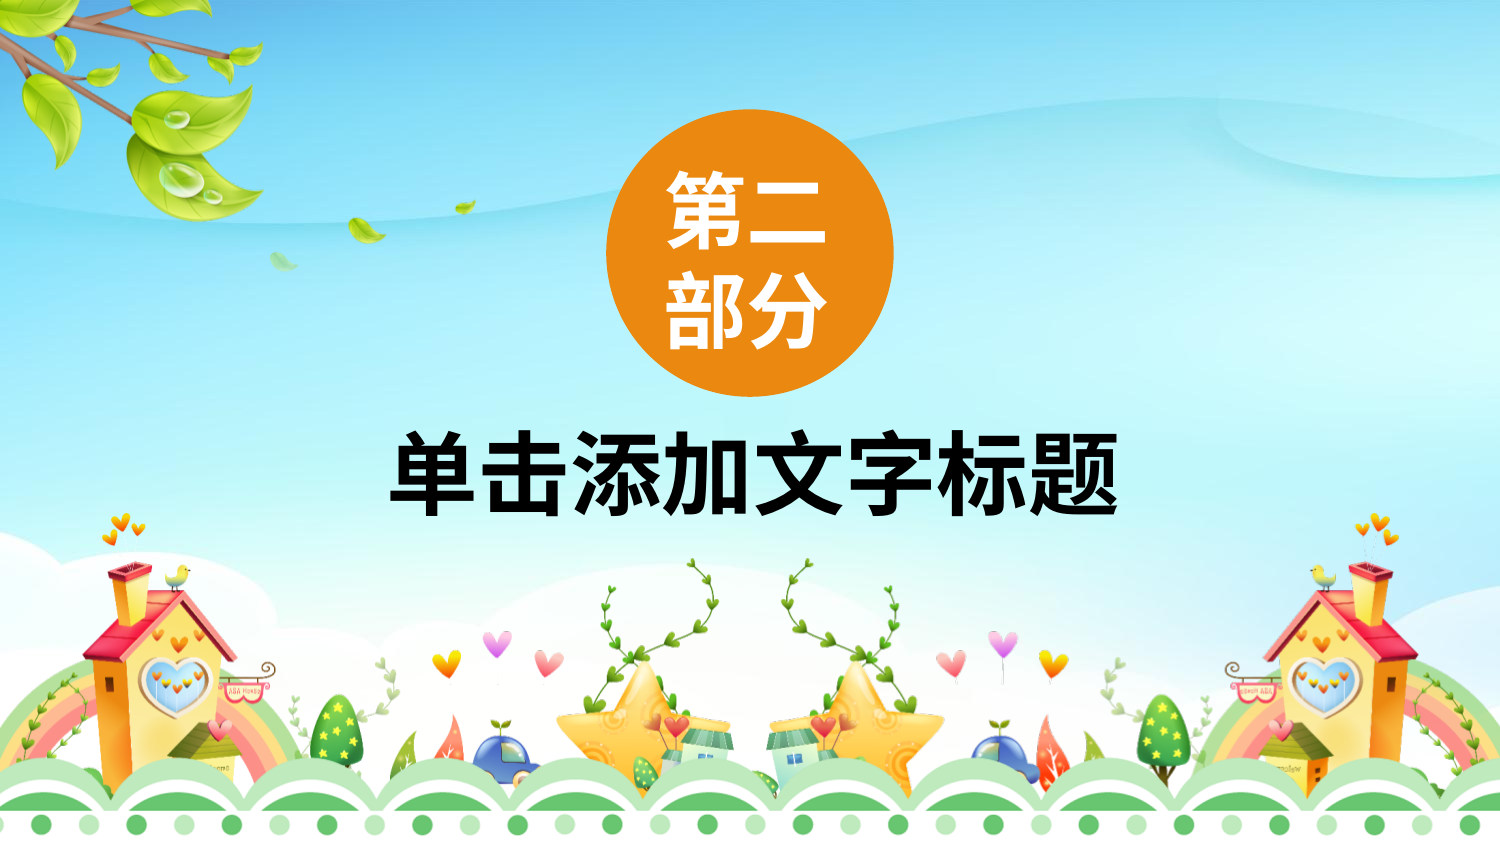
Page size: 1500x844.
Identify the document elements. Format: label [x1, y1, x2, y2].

picture [0, 0, 1500, 513]
picture [0, 757, 1500, 844]
text_box [0, 513, 1500, 757]
